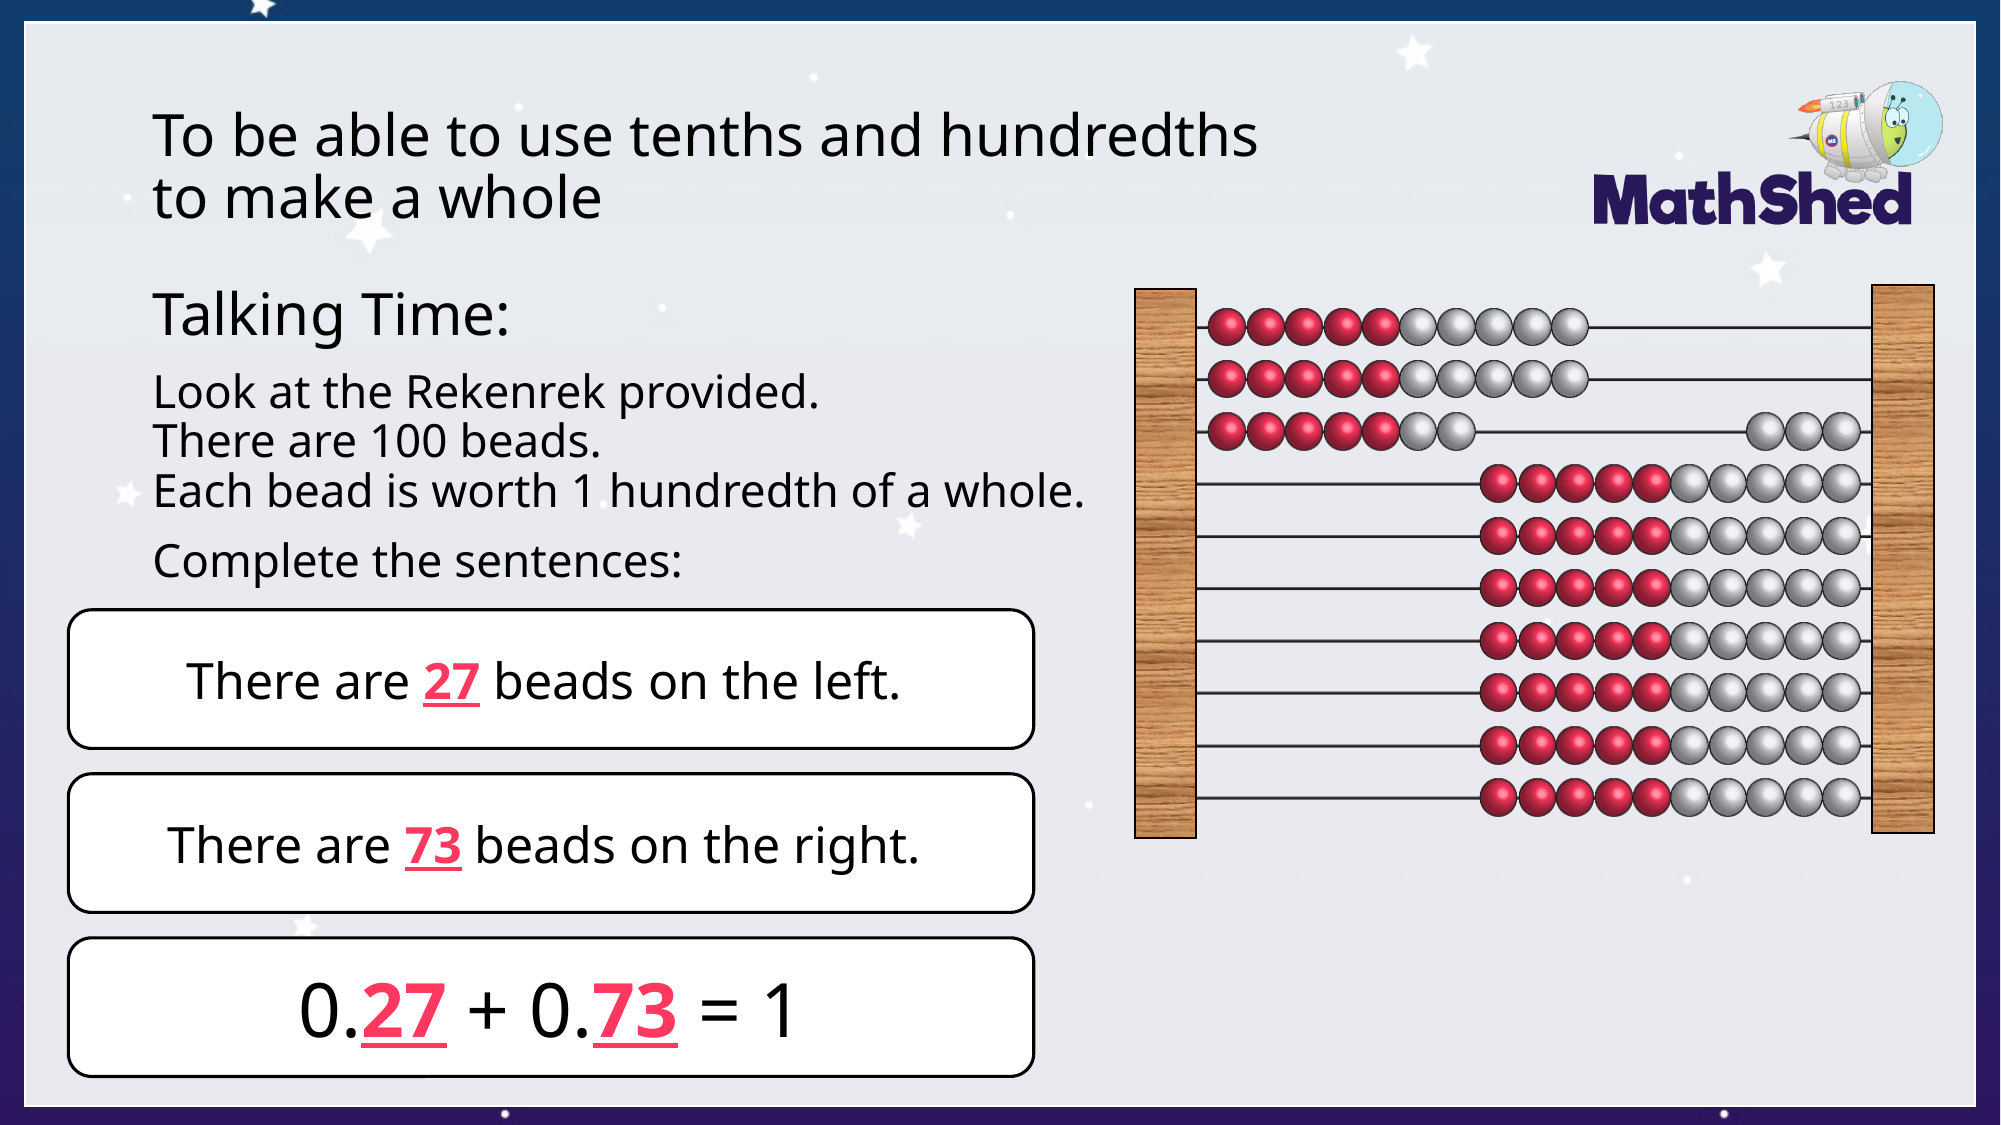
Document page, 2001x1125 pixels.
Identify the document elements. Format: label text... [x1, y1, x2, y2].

text_box 0.27 + 0.73 = 1 [67, 936, 1035, 1078]
text_box There are 73 beads on the right. [67, 772, 1035, 914]
text_box There are 27 beads on the left. [67, 608, 1035, 750]
picture [0, 0, 2001, 1125]
list Talking Time: Look at the Rekenrek provided. There are 100 beads. Each bead is worth 1 hundredth of a whole. Complete the sentences: [137, 277, 1103, 992]
title To be able to use tenths and hundredths to make a whole [137, 59, 1578, 278]
